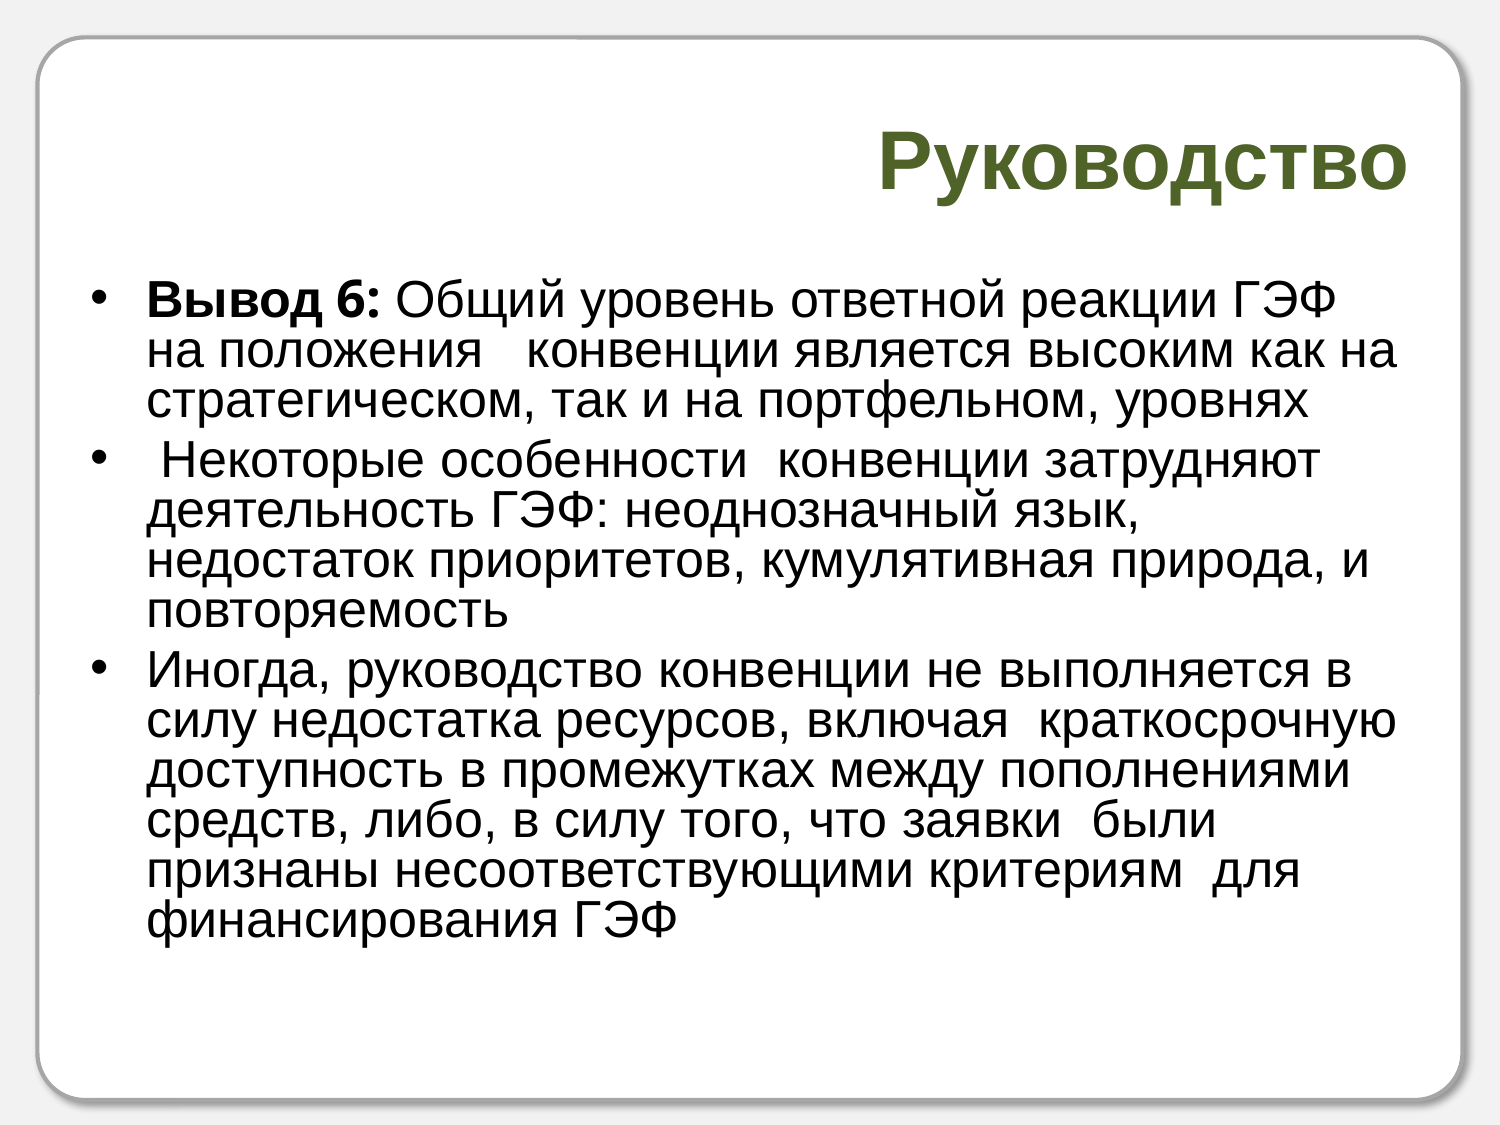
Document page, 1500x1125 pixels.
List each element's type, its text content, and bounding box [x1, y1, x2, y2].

list Вывод 6: Общий уровень ответной реакции ГЭФ на положения конвенции является высоким как на стратегическом, так и на портфельном, уровнях Некоторые особенности конвенции затрудняют деятельность ГЭФ: неоднозначный язык, недостаток приоритетов, кумулятивная природа, и повторяемость Иногда, руководство конвенции не выполняется в силу недостатка ресурсов, включая краткосрочную доступность в промежутках между пополнениями средств, либо, в силу того, что заявки были признаны несоответствующими критериям для финансирования ГЭФ [74, 269, 1426, 1013]
title Руководство [75, 62, 1425, 250]
